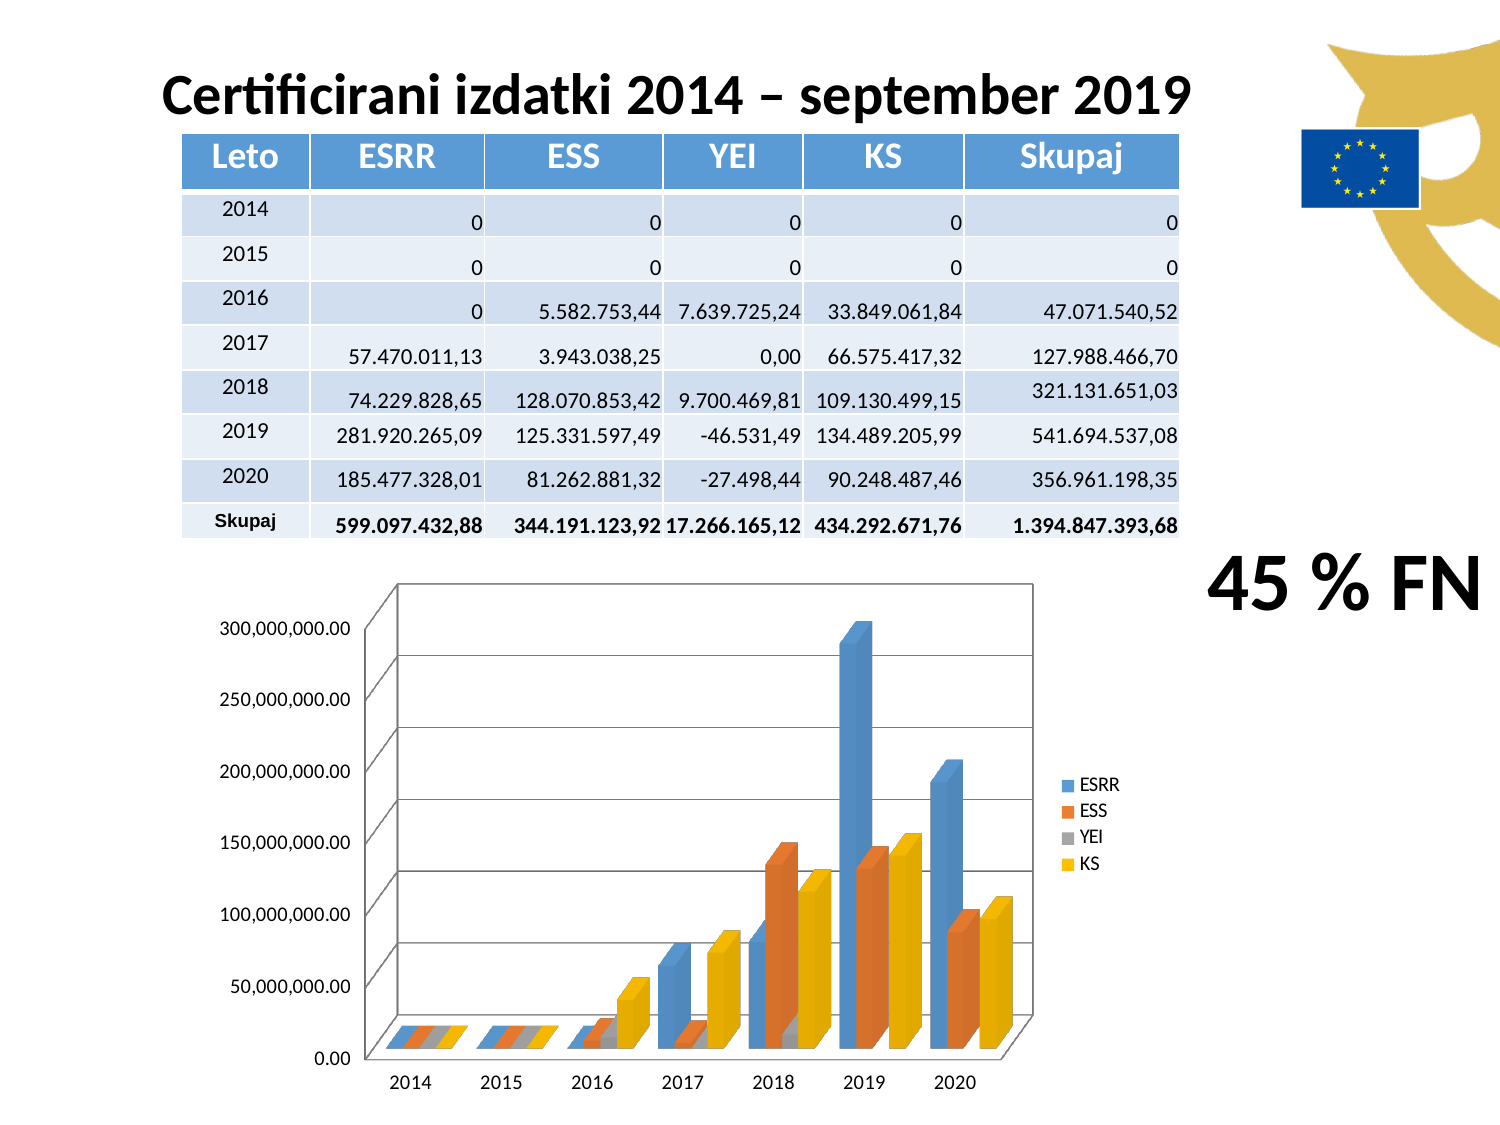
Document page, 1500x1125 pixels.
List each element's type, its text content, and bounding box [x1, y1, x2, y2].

table_cell 33.849.061,84 [804, 282, 963, 324]
table_cell 0 [311, 195, 484, 236]
picture [1299, 0, 1500, 488]
table_cell 2015 [182, 237, 309, 280]
table_cell 90.248.487,46 [804, 460, 963, 502]
table_cell 2014 [182, 195, 309, 236]
table_cell 434.292.671,76 [804, 504, 963, 538]
table_header ESRR [311, 134, 484, 189]
table_cell 0 [664, 237, 802, 280]
table_cell 541.694.537,08 [965, 415, 1179, 458]
table_cell 125.331.597,49 [485, 415, 662, 458]
chart [218, 555, 1139, 1095]
table_header Leto [182, 134, 309, 189]
table_header ESS [485, 134, 662, 189]
table_cell 0 [485, 237, 662, 280]
list Certificirani izdatki 2014 – september 2019 [94, 10, 1260, 188]
table_cell 185.477.328,01 [311, 460, 484, 502]
table_header KS [804, 134, 963, 189]
table_cell -46.531,49 [664, 415, 802, 458]
table_cell 2019 [182, 415, 309, 458]
table_cell 0 [485, 195, 662, 236]
table_cell 66.575.417,32 [804, 326, 963, 369]
table_cell 17.266.165,12 [664, 504, 802, 538]
table_cell Skupaj [182, 504, 309, 538]
table_cell 57.470.011,13 [311, 326, 484, 369]
table_cell 0 [311, 237, 484, 280]
table_cell 127.988.466,70 [965, 326, 1179, 369]
table_cell 128.070.853,42 [485, 371, 662, 413]
table_cell 5.582.753,44 [485, 282, 662, 324]
table_cell 7.639.725,24 [664, 282, 802, 324]
table_cell 0 [804, 237, 963, 280]
table_cell 0 [664, 195, 802, 236]
table_cell 599.097.432,88 [311, 504, 484, 538]
table_cell 2020 [182, 460, 309, 502]
text_box 45 % FN [1183, 519, 1499, 635]
table_cell 0 [804, 195, 963, 236]
table_cell 9.700.469,81 [664, 371, 802, 413]
table_cell 0 [311, 282, 484, 324]
table_cell 81.262.881,32 [485, 460, 662, 502]
table_cell 47.071.540,52 [965, 282, 1179, 324]
table_cell 356.961.198,35 [965, 460, 1179, 502]
table_cell 0,00 [664, 326, 802, 369]
table_cell 3.943.038,25 [485, 326, 662, 369]
table_cell 0 [965, 237, 1179, 280]
table_cell 134.489.205,99 [804, 415, 963, 458]
table_cell 74.229.828,65 [311, 371, 484, 413]
table_cell 281.920.265,09 [311, 415, 484, 458]
table_header Skupaj [965, 134, 1179, 189]
table_cell -27.498,44 [664, 460, 802, 502]
table_header YEI [664, 134, 802, 189]
table_cell 321.131.651,03 [965, 371, 1179, 413]
table_cell 2018 [182, 371, 309, 413]
table_cell 2016 [182, 282, 309, 324]
table_cell 0 [965, 195, 1179, 236]
table_cell 2017 [182, 326, 309, 369]
table_cell 1.394.847.393,68 [965, 504, 1179, 538]
table_cell 344.191.123,92 [485, 504, 662, 538]
table_cell 109.130.499,15 [804, 371, 963, 413]
